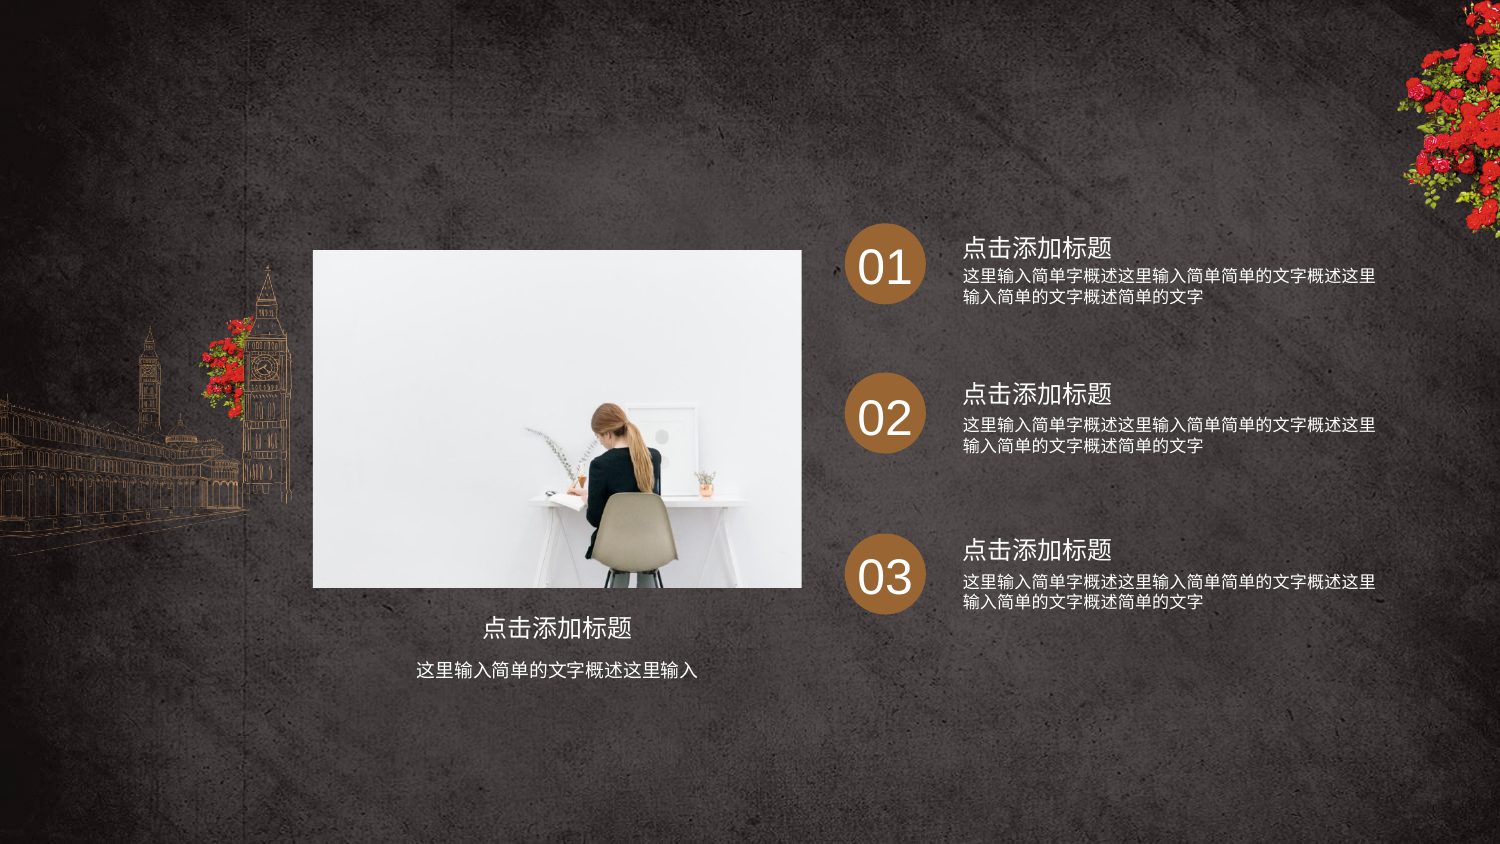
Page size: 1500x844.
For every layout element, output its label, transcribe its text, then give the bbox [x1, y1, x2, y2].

text_box 这里输入简单的文字概述这里输入 [370, 639, 744, 689]
text_box 02 [842, 377, 928, 453]
text_box 点击添加标题 [451, 590, 663, 639]
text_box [0, 263, 292, 556]
text_box 这里输入简单字概述这里输入简单简单的文字概述这里 输入简单的文字概述简单的文字 [948, 407, 1500, 464]
text_box [866, 372, 904, 377]
text_box 01 [842, 227, 928, 302]
text_box 这里输入简单字概述这里输入简单简单的文字概述这里 输入简单的文字概述简单的文字 [948, 258, 1500, 314]
text_box 点击添加标题 [931, 512, 1143, 572]
text_box 这里输入简单字概述这里输入简单简单的文字概述这里 输入简单的文字概述简单的文字 [948, 563, 1500, 620]
text_box 03 [842, 537, 928, 612]
picture [0, 0, 1500, 844]
text_box [868, 533, 902, 537]
text_box 点击添加标题 [931, 356, 1143, 416]
text_box 点击添加标题 [931, 210, 1143, 271]
text_box [868, 223, 903, 227]
text_box [312, 250, 802, 588]
